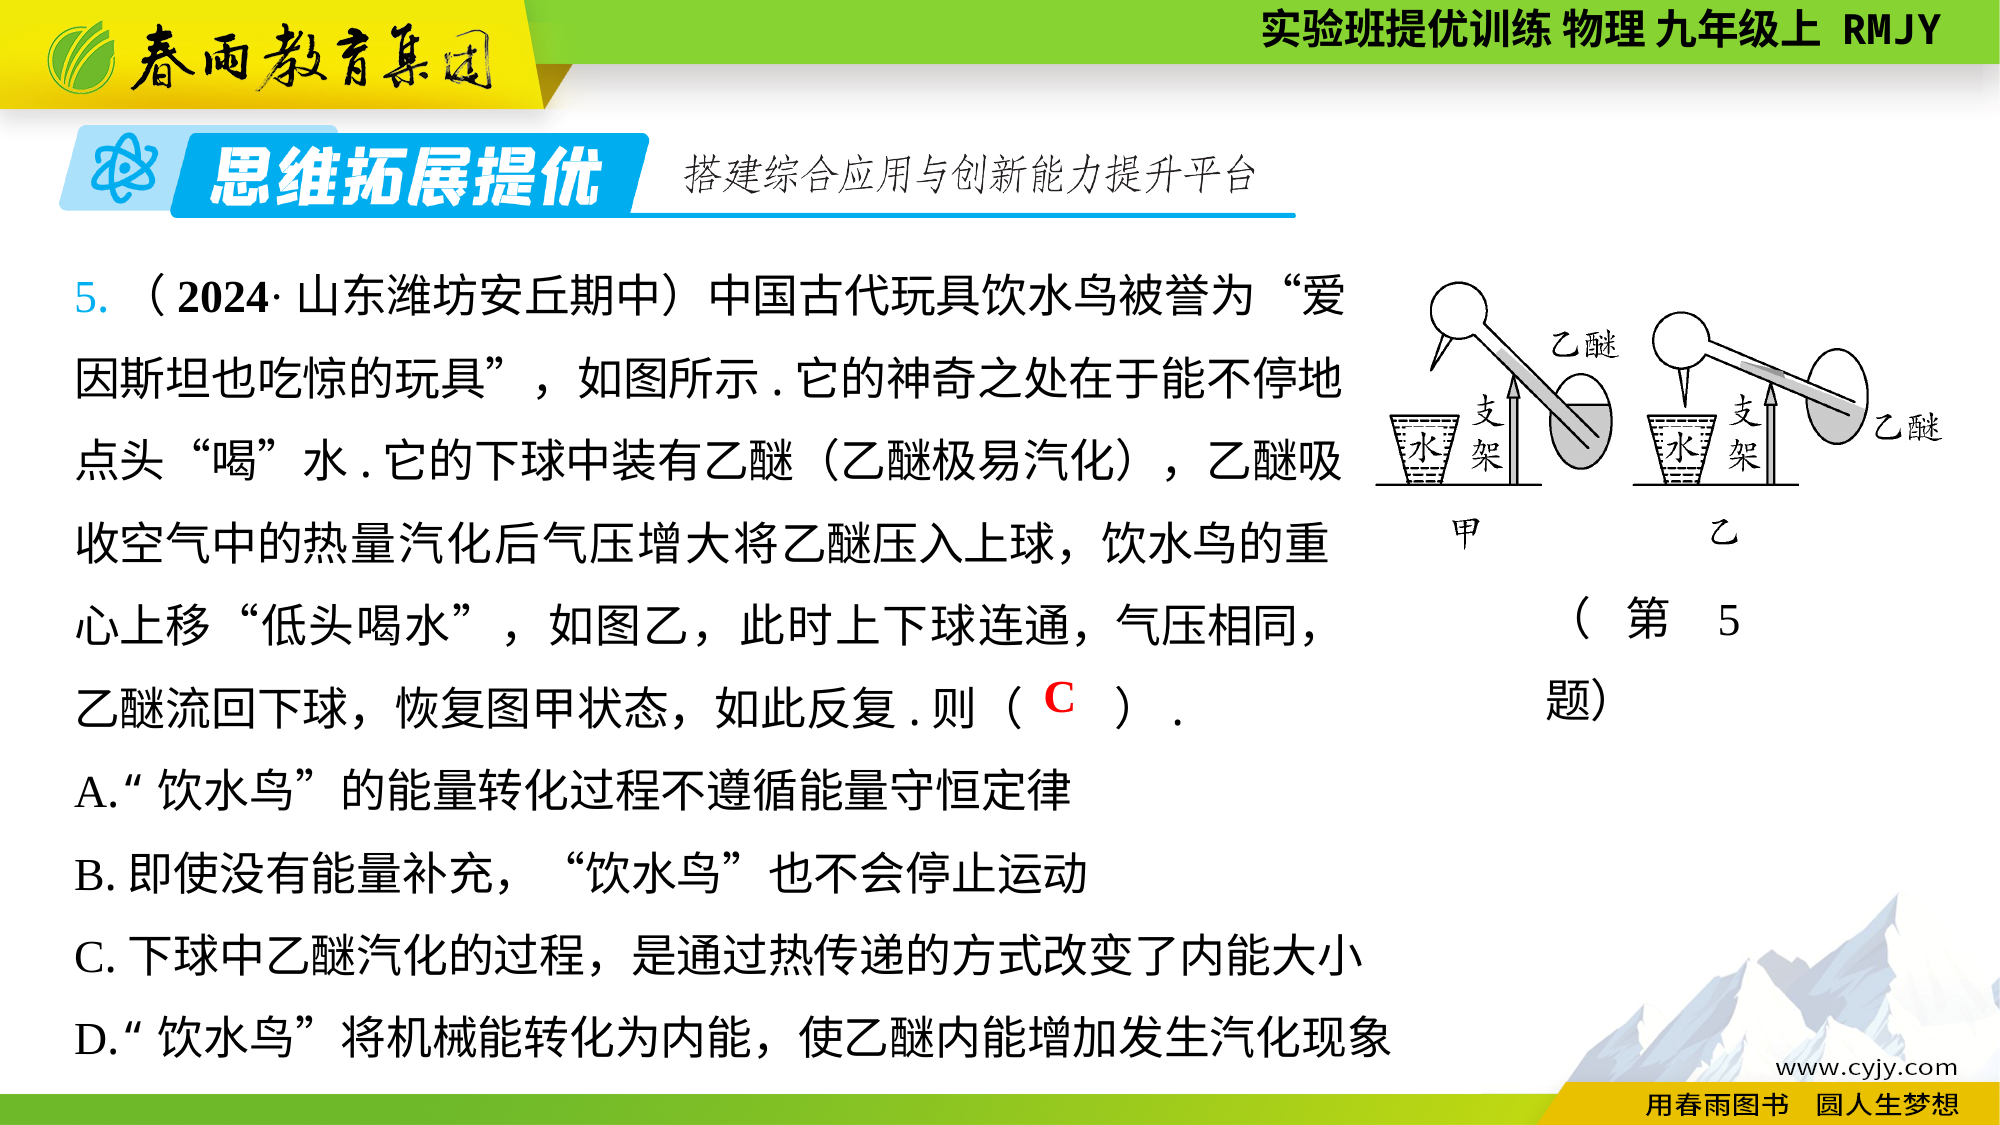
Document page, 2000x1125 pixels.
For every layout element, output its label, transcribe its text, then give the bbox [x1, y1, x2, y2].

list 5.（2024·山东潍坊安丘期中）中国古代玩具饮水鸟被誉为“爱 因斯坦也吃惊的玩具”，如图所示.它的神奇之处在于能不停地 点头“喝”水.它的下球中装有乙醚（乙醚极易汽化），乙醚吸 收空气中的热量汽化后气压增大将乙醚压入上球，饮水鸟的重 心上移“低头喝水”，如图乙，此时上下球连通，气压相同， 乙醚流回下球，恢复图甲状态，如此反复.则（ ）. A.“饮水鸟”的能量转化过程不遵循能量守恒定律 B.即使没有能量补充，“饮水鸟”也不会停止运动 C.下球中乙醚汽化的过程，是通过热传递的方式改变了内能大小 D.“饮水鸟”将机械能转化为内能，使乙醚内能增加发生汽化现象 [59, 232, 1945, 1081]
text_box C [1028, 658, 1092, 729]
picture [0, 0, 2000, 1125]
text_box （第5题） [1530, 563, 1767, 652]
